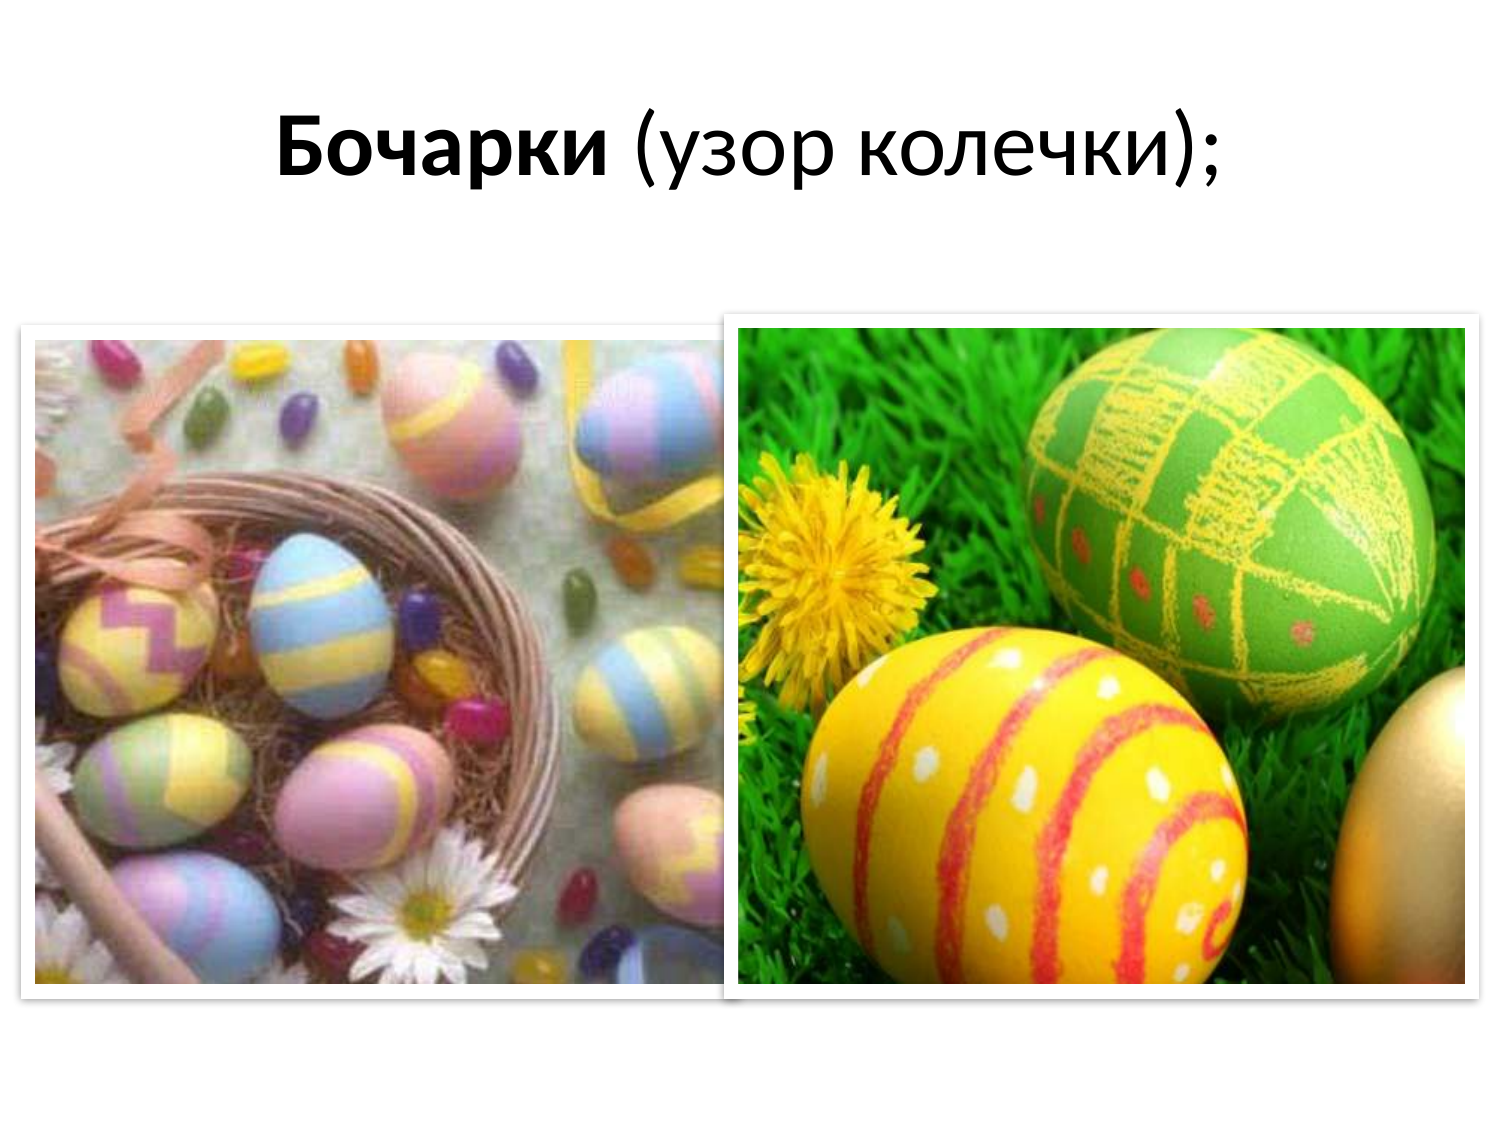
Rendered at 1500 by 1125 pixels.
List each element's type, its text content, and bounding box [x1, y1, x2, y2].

picture [738, 327, 1466, 985]
title Бочарки (узор колечки); [75, 45, 1425, 233]
picture [34, 339, 727, 985]
